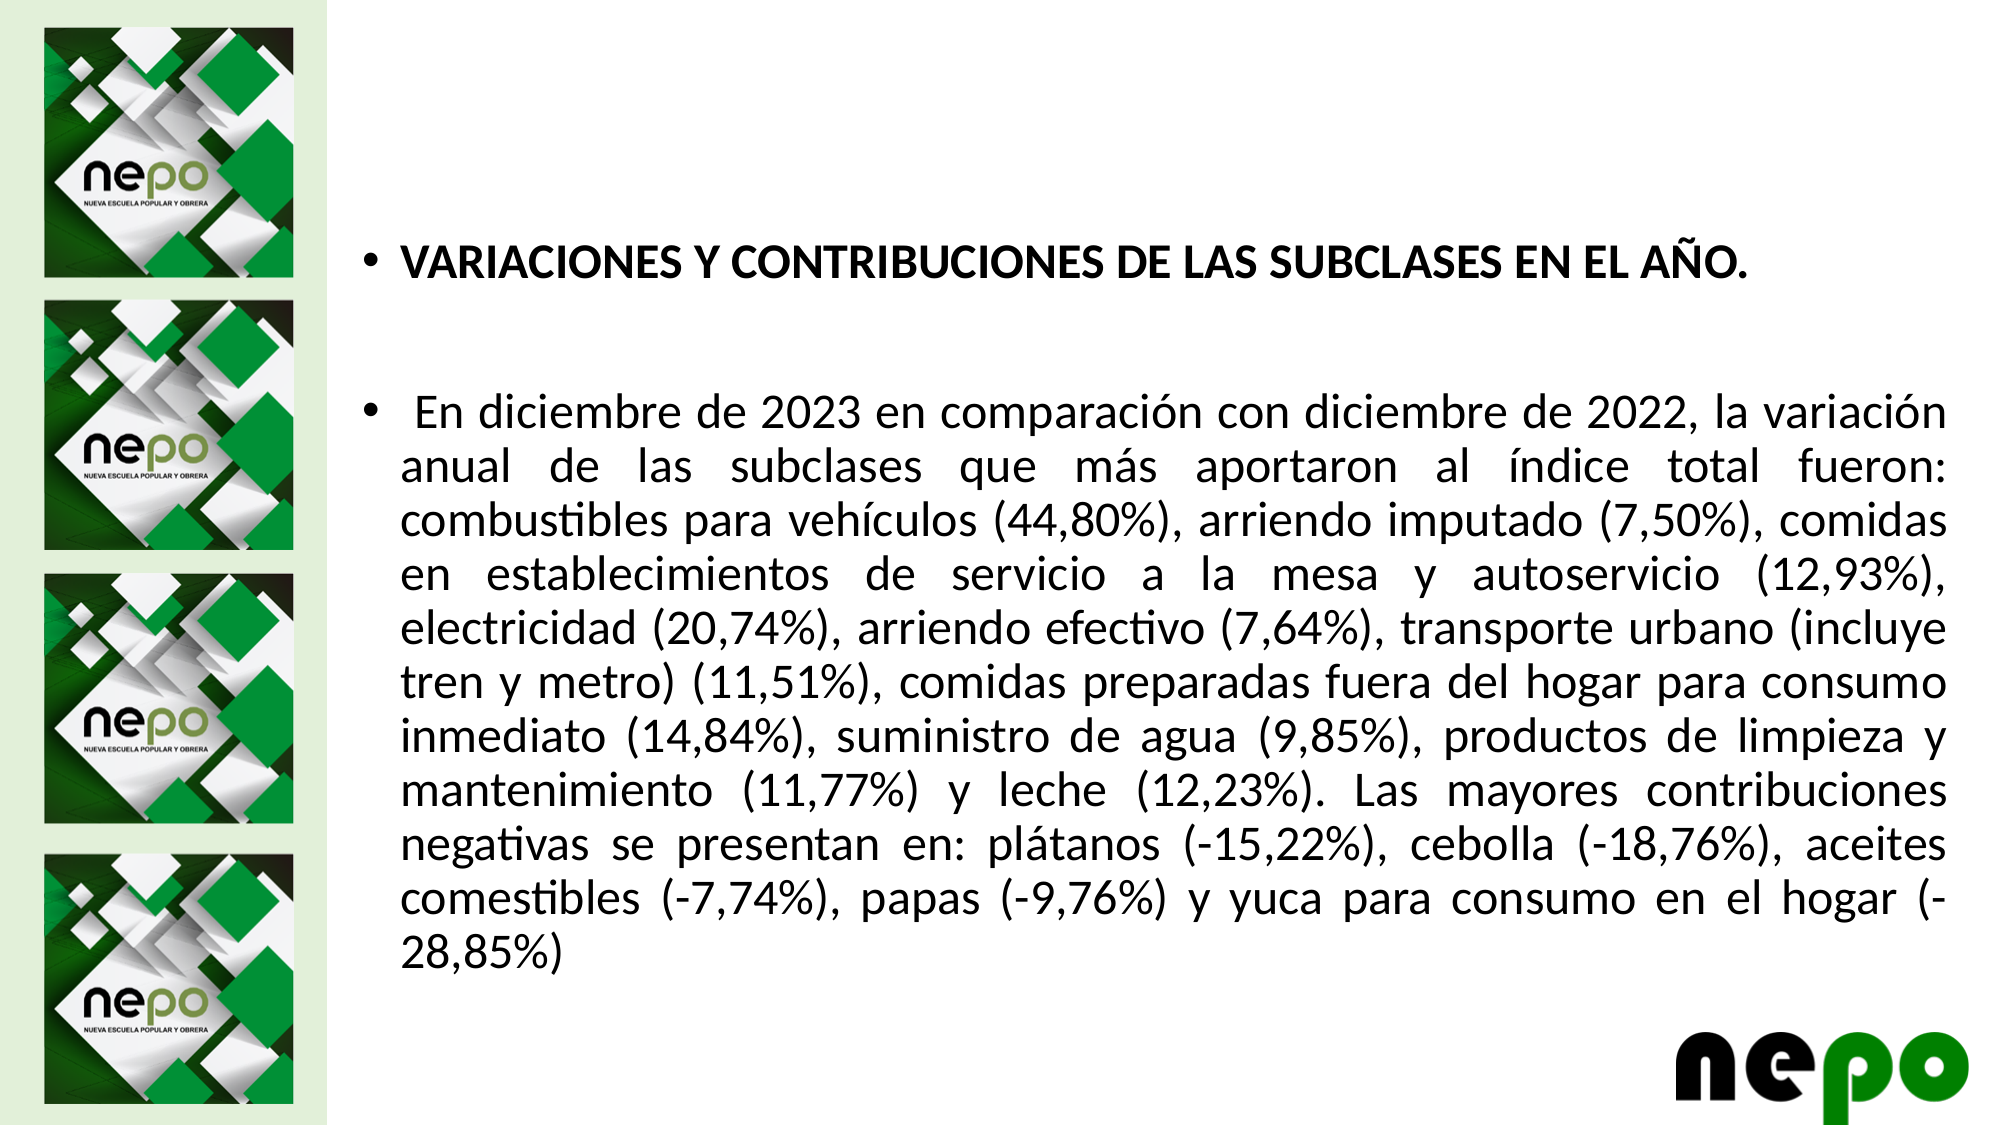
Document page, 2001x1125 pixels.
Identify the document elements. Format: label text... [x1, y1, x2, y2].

picture [0, 0, 327, 1125]
picture [1676, 1032, 1969, 1125]
list VARIACIONES Y CONTRIBUCIONES DE LAS SUBCLASES EN EL AÑO. En diciembre de 2023 en comparación con diciembre de 2022, la variación anual de las subclases que más aportaron al índice total fueron: combustibles para vehículos (44,80%), arriendo imputado (7,50%), comidas en establecimientos de servicio a la mesa y autoservicio (12,93%), electricidad (20,74%), arriendo efectivo (7,64%), transporte urbano (incluye tren y metro) (11,51%), comidas preparadas fuera del hogar para consumo inmediato (14,84%), suministro de agua (9,85%), productos de limpieza y mantenimiento (11,77%) y leche (12,23%). Las mayores contribuciones negativas se presentan en: plátanos (-15,22%), cebolla (-18,76%), aceites comestibles (-7,74%), papas (-9,76%) y yuca para consumo en el hogar (-28,85%) [347, 228, 1964, 1014]
